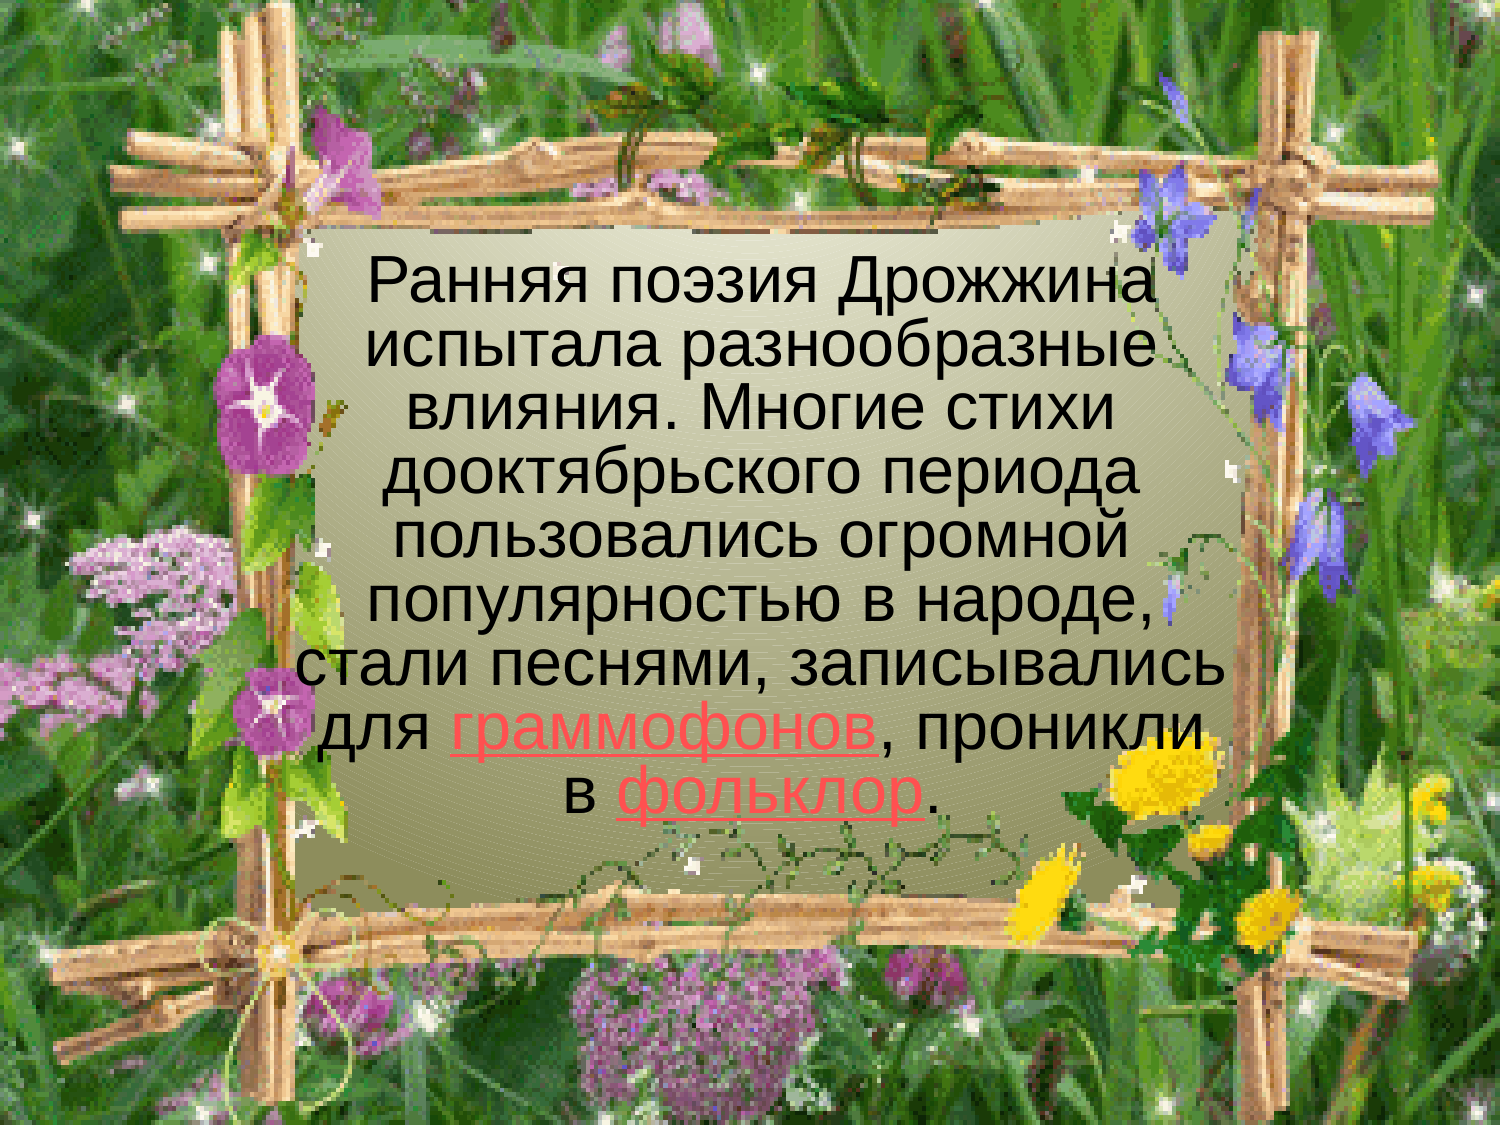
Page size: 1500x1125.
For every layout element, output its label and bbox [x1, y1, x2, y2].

list [0, 0, 1500, 1125]
